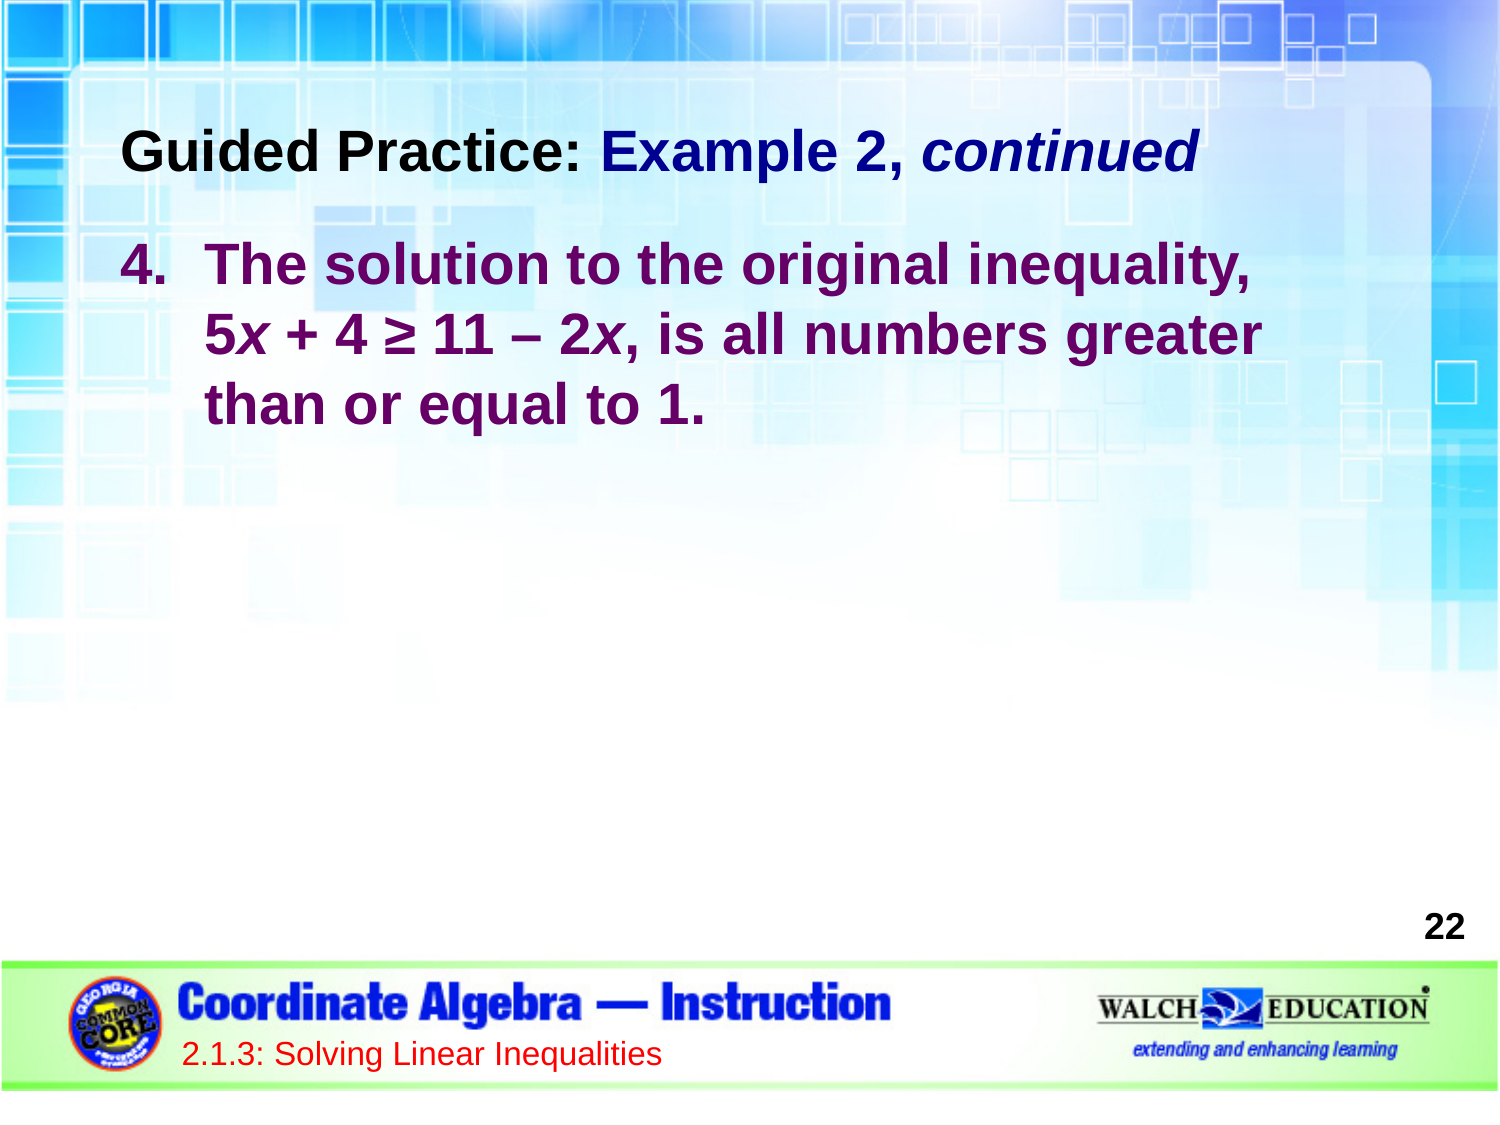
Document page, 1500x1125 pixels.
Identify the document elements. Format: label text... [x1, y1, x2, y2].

list 2.1.3: Solving Linear Inequalities [166, 1024, 1074, 1068]
picture [1, 0, 1500, 1091]
subtitle Guided Practice: Example 2, continued The solution to the original inequality, 5x + 4 ≥ 11 – 2x, is all numbers greater than or equal to 1. [105, 105, 1394, 925]
slide_number 22 [1361, 901, 1481, 949]
